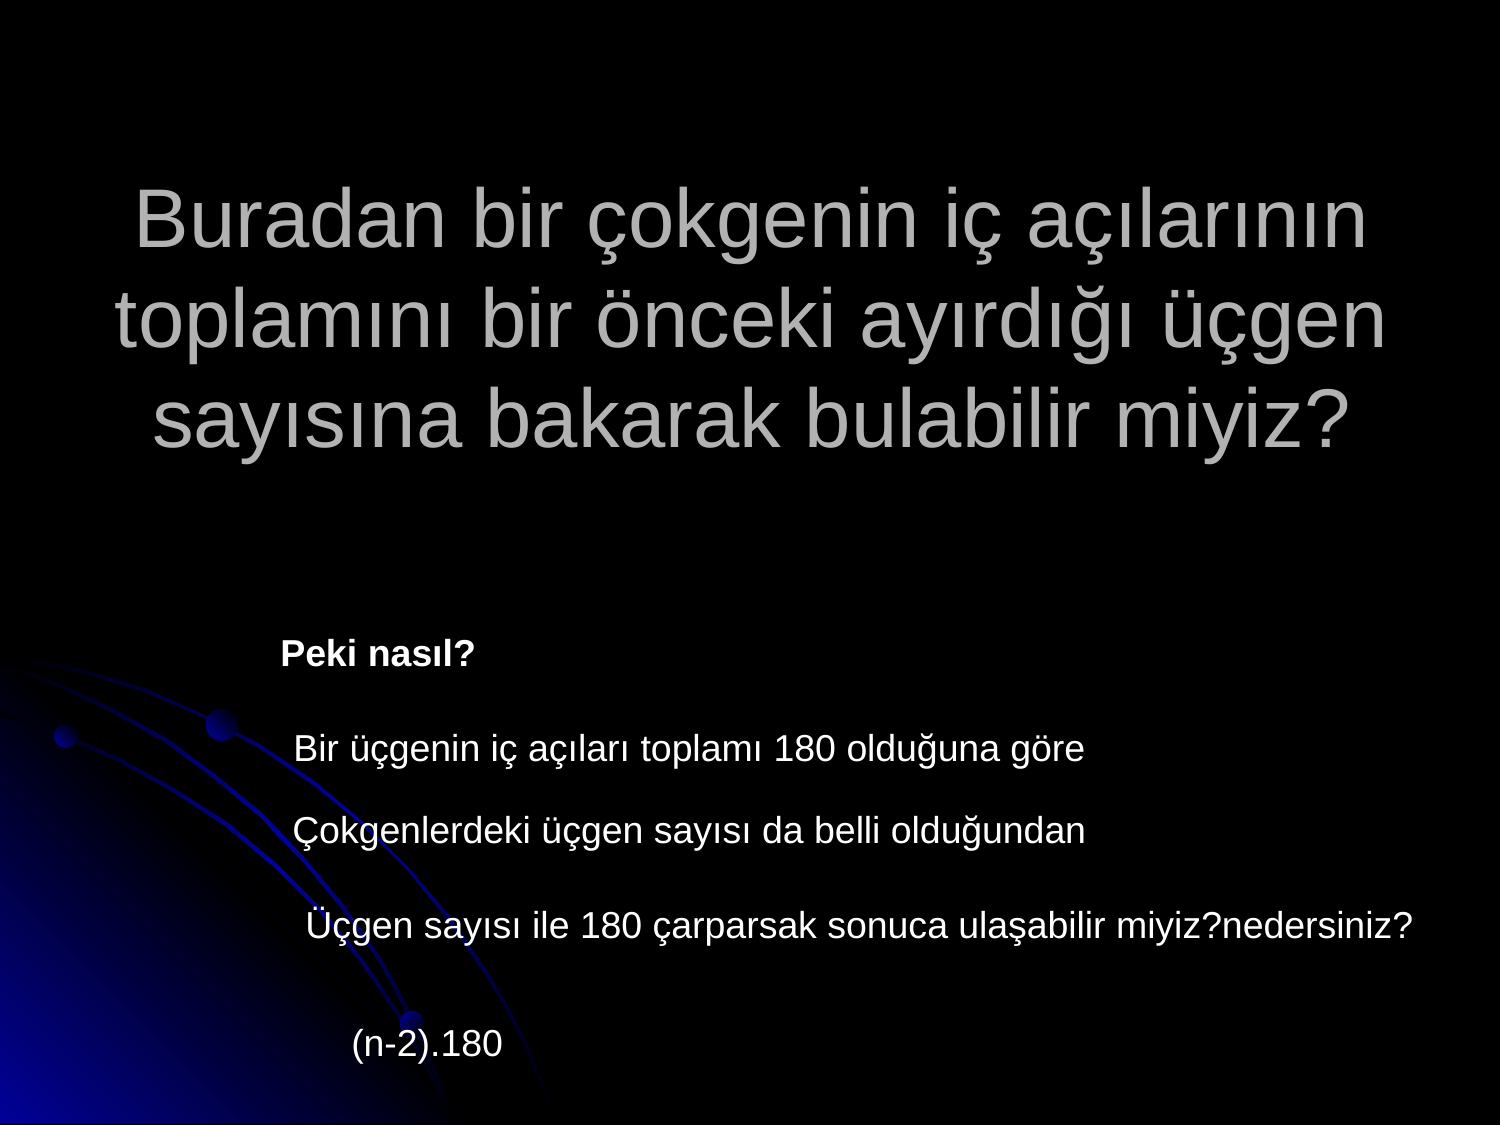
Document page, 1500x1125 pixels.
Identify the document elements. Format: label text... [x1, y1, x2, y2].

text_box Bir üçgenin iç açıları toplamı 180 olduğuna göre [278, 716, 1101, 776]
title Buradan bir çokgenin iç açılarının toplamını bir önceki ayırdığı üçgen sayısına bakarak bulabilir miyiz? [76, 219, 1428, 408]
text_box (n-2).180 [336, 1011, 644, 1072]
text_box Peki nasıl? [265, 621, 845, 682]
text_box Çokgenlerdeki üçgen sayısı da belli olduğundan [277, 798, 1164, 859]
text_box Üçgen sayısı ile 180 çarparsak sonuca ulaşabilir miyiz?nedersiniz? [290, 893, 1429, 953]
